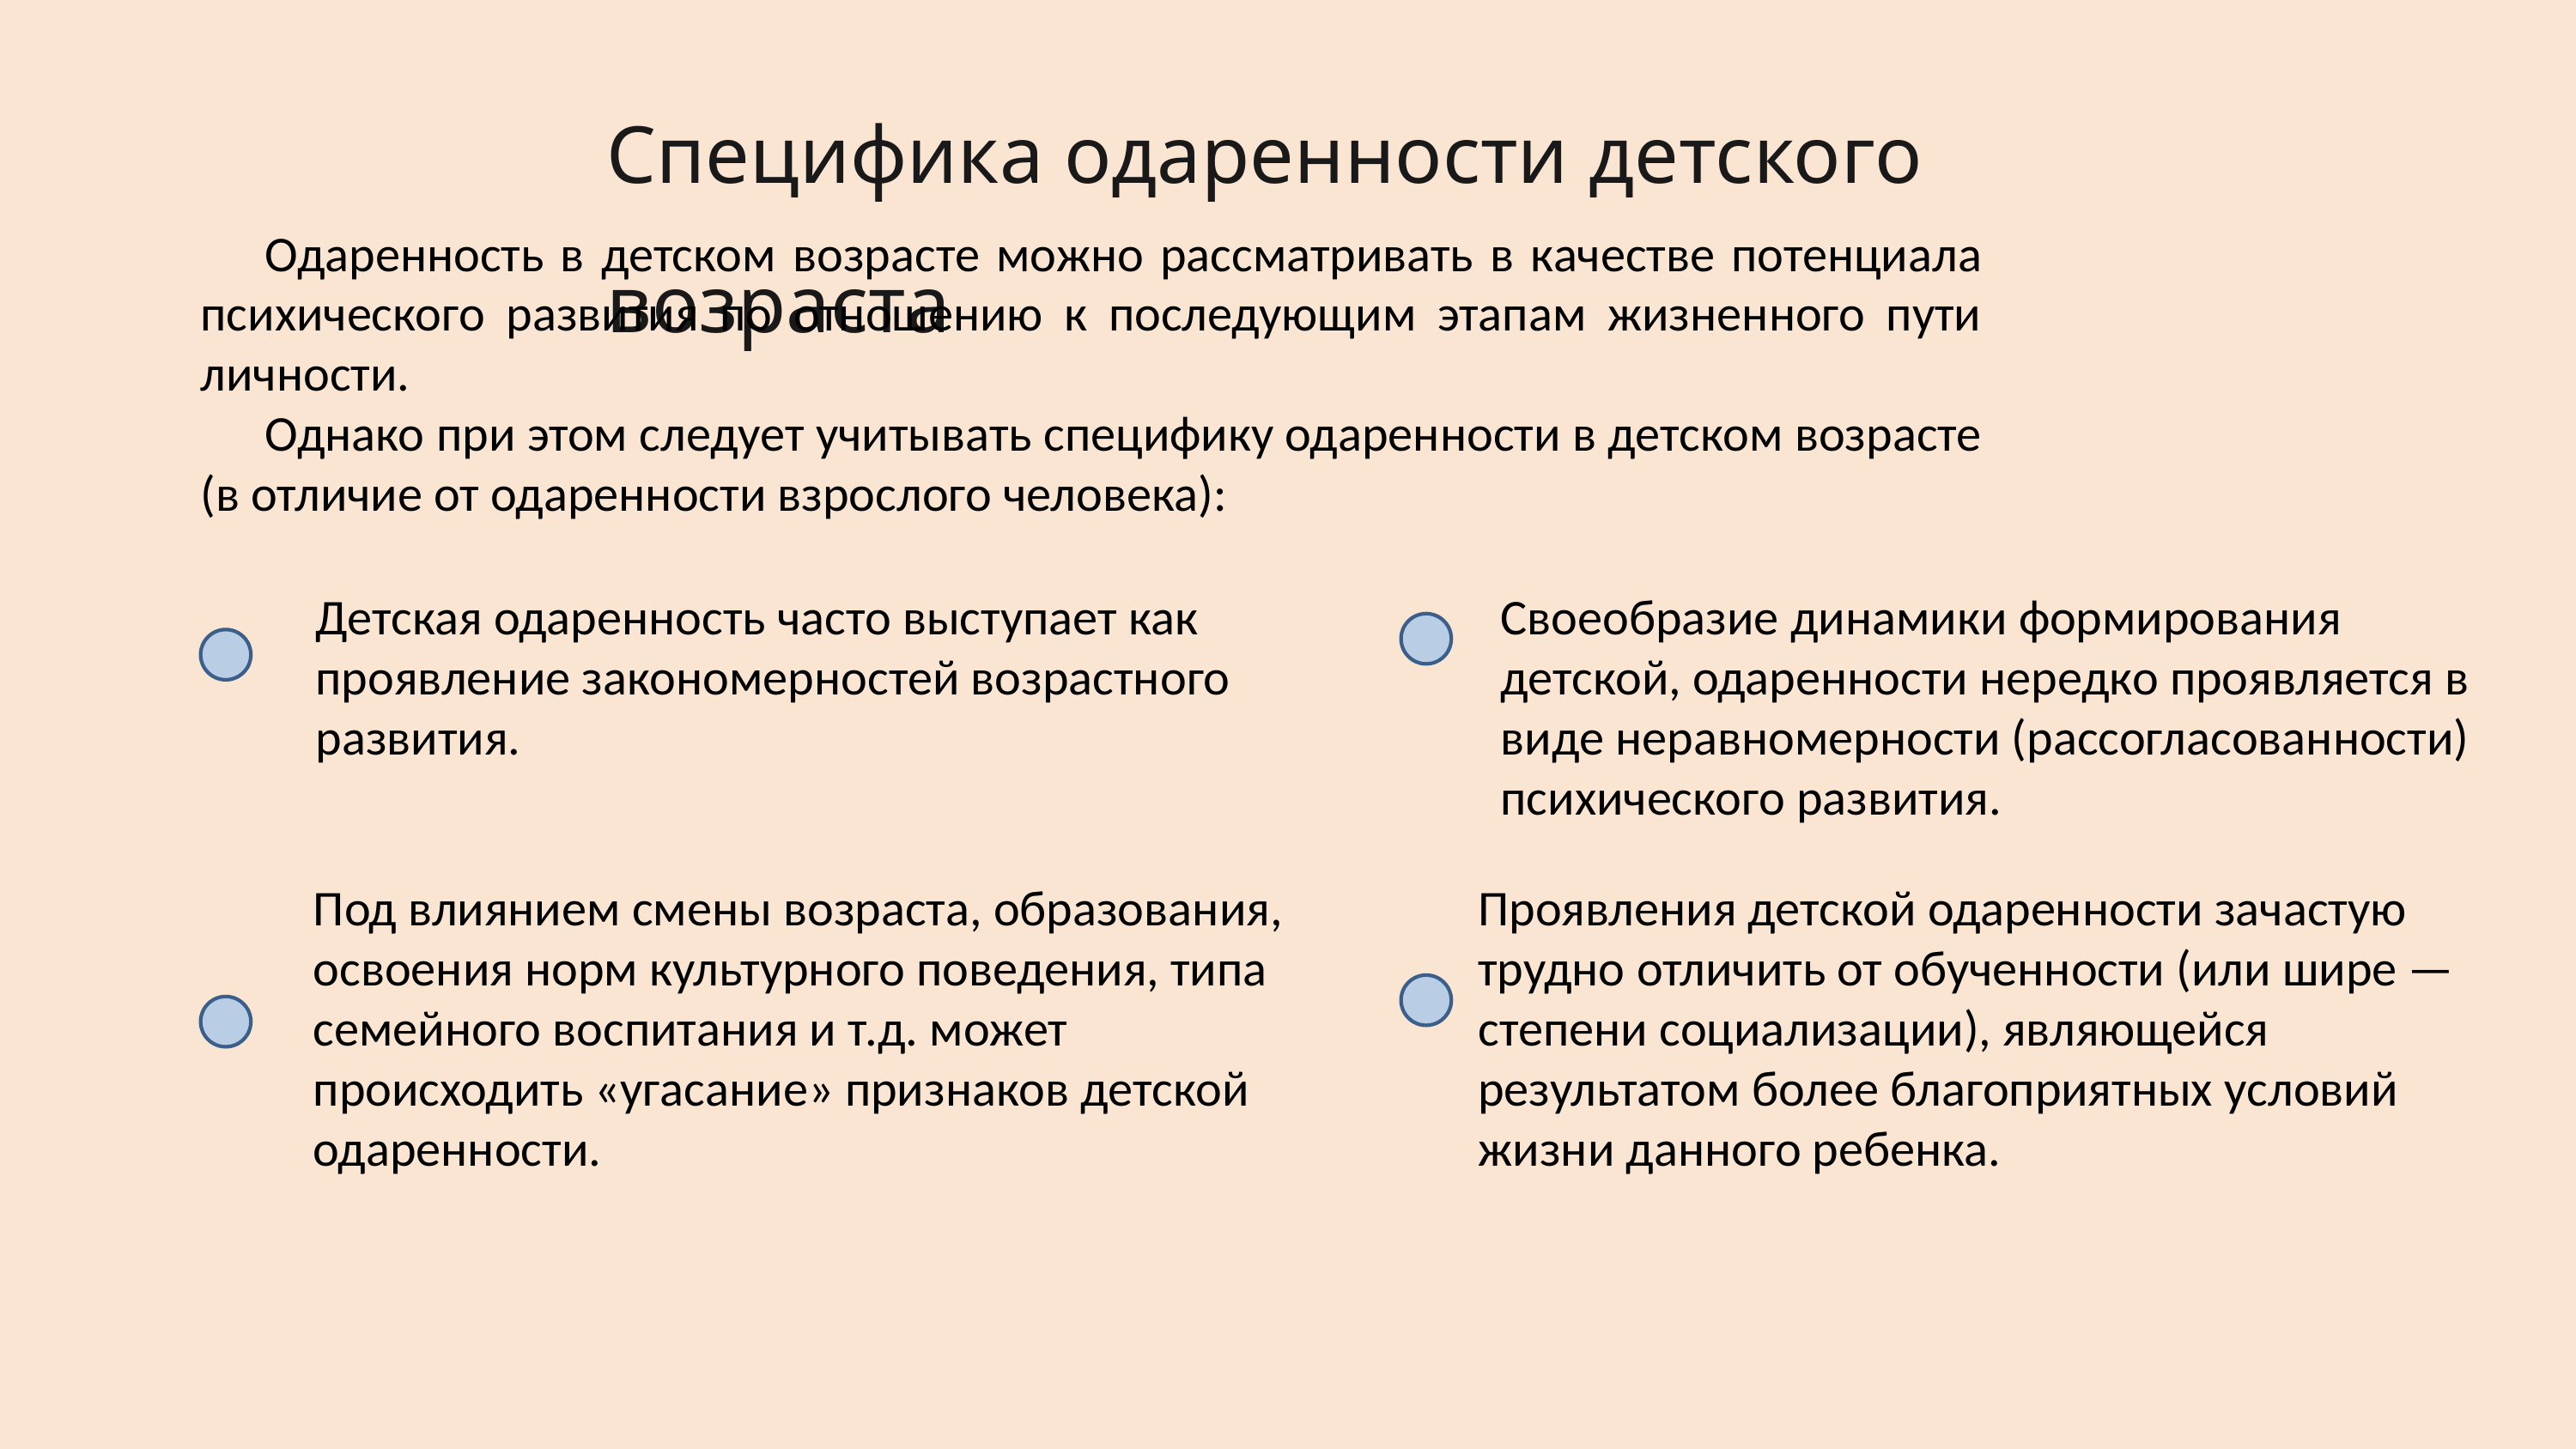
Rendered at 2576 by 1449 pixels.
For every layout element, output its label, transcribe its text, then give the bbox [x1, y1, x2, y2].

text_box Своеобразие динамики формирования детской, одаренности нередко проявляется в виде неравномерности (рассогласованности) психического развития. [1487, 578, 2518, 832]
text_box [1399, 973, 1454, 1028]
text_box Специфика одаренности детского возраста [606, 50, 2246, 349]
text_box Одаренность в детском возрасте можно рассматривать в качестве потенциала психического развития по отношению к последующим этапам жизненного пути личности. Однако при этом следует учитывать специфику одаренности в детском возрасте (в отличие от одаренности взрослого человека): [200, 221, 1983, 646]
text_box Проявления детской одаренности зачастую трудно отличить от обученности (или шире — степени социализации), являющейся результатом более благоприятных условий жизни данного ребенка. [1465, 869, 2518, 1183]
text_box [198, 627, 253, 682]
text_box Детская одаренность часто выступает как проявление закономерностей возрастного развития. [302, 578, 1355, 772]
text_box [198, 994, 253, 1049]
text_box [1399, 611, 1454, 666]
text_box Под влиянием смены возраста, образования, освоения норм культурного поведения, типа семейного воспитания и т.д. может происходить «угасание» признаков детской одаренности. [301, 869, 1309, 1183]
